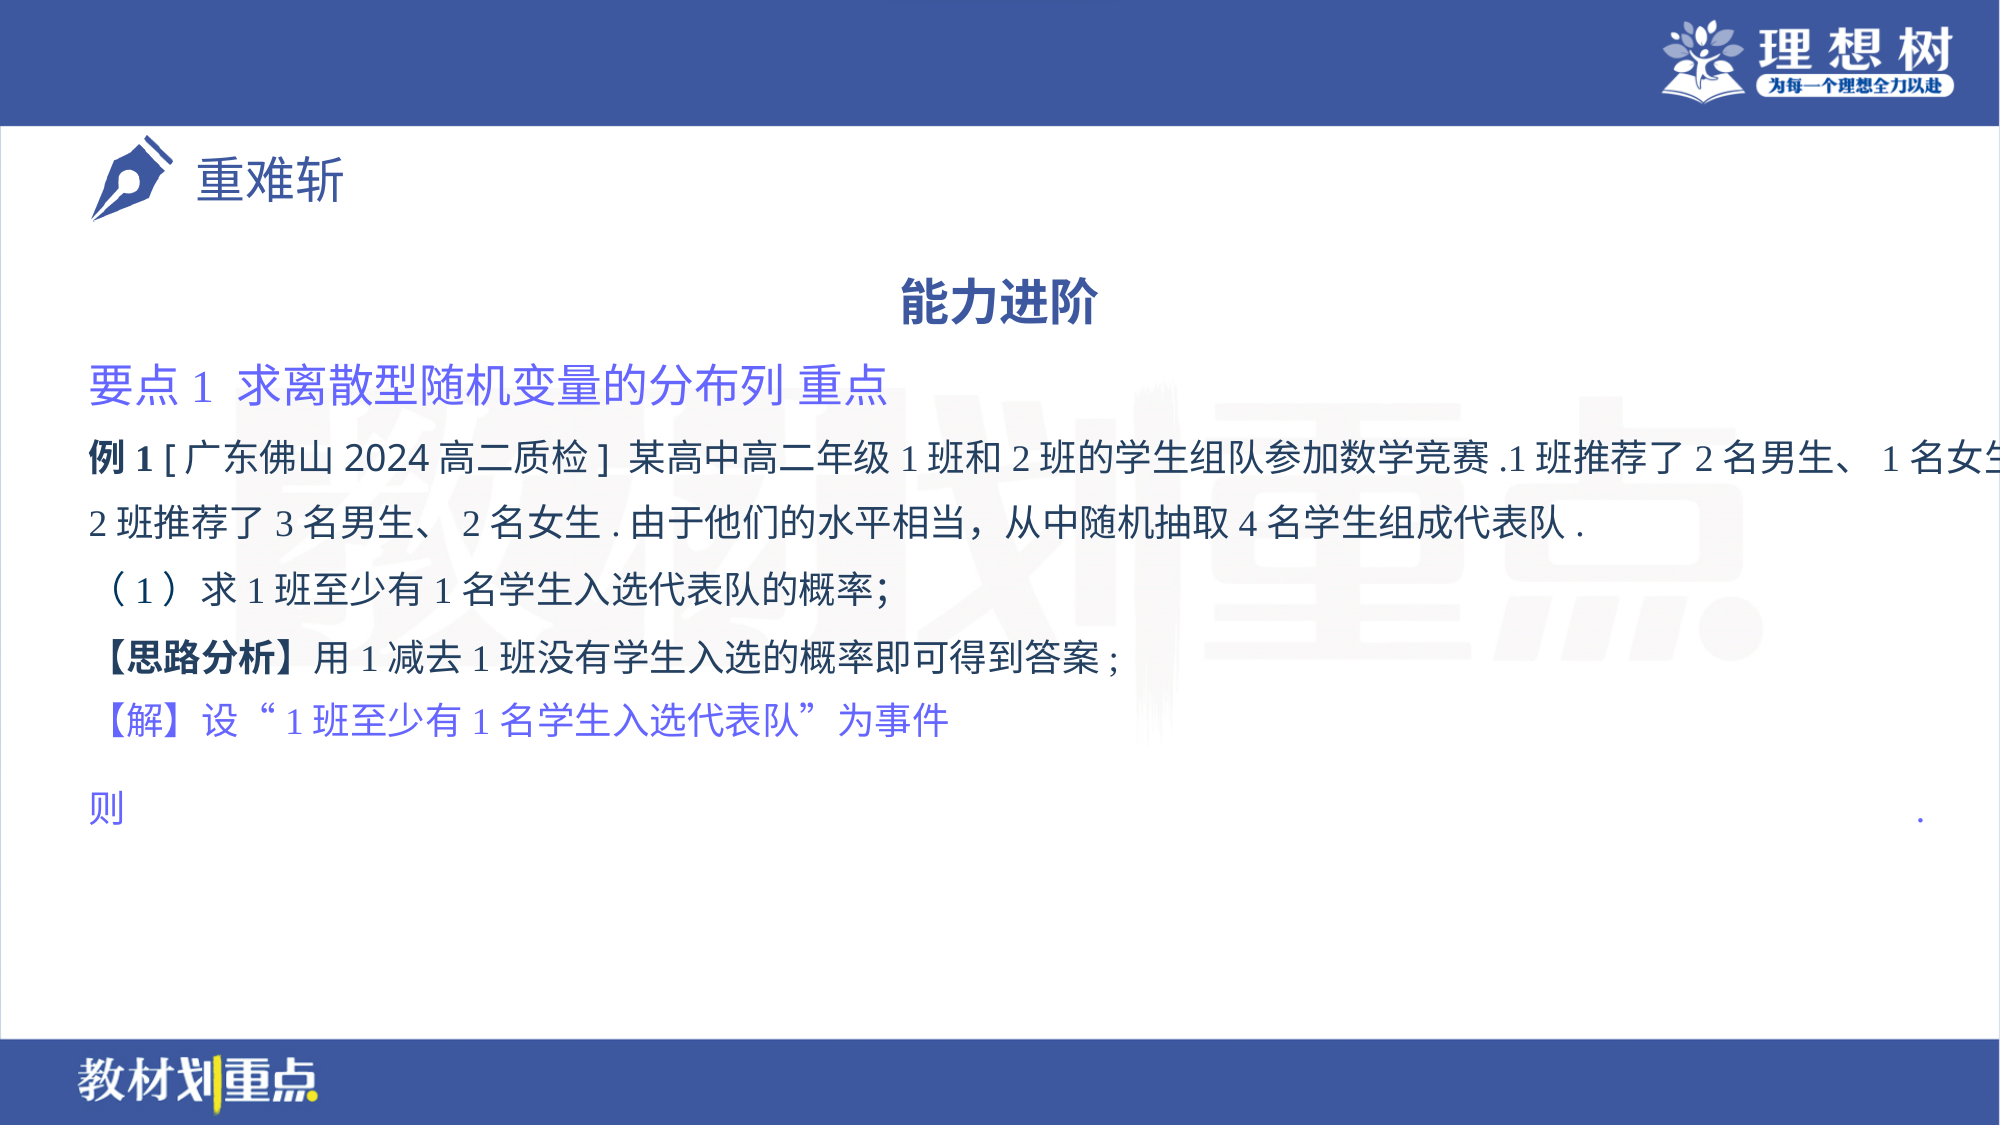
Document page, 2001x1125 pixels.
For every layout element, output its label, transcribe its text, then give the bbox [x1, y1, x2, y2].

text_box 重难斩 [194, 135, 491, 222]
text_box 例1 [广东佛山2024高二质检] 某高中高二年级1班和2班的学生组队参加数学竞赛.1班推荐了2名男生、1名女生， 2班推荐了3名男生、2名女生.由于他们的水平相当，从中随机抽取4名学生组成代表队. [88, 410, 1911, 537]
text_box 【思路分析】用1减去1班没有学生入选的概率即可得到答案; [88, 612, 1911, 672]
text_box 要点1 求离散型随机变量的分布列 重点 [88, 329, 1911, 410]
picture [0, 0, 2000, 1125]
text_box 能力进阶 [88, 243, 1911, 329]
text_box （1）求1班至少有1名学生入选代表队的概率； [88, 544, 1911, 604]
